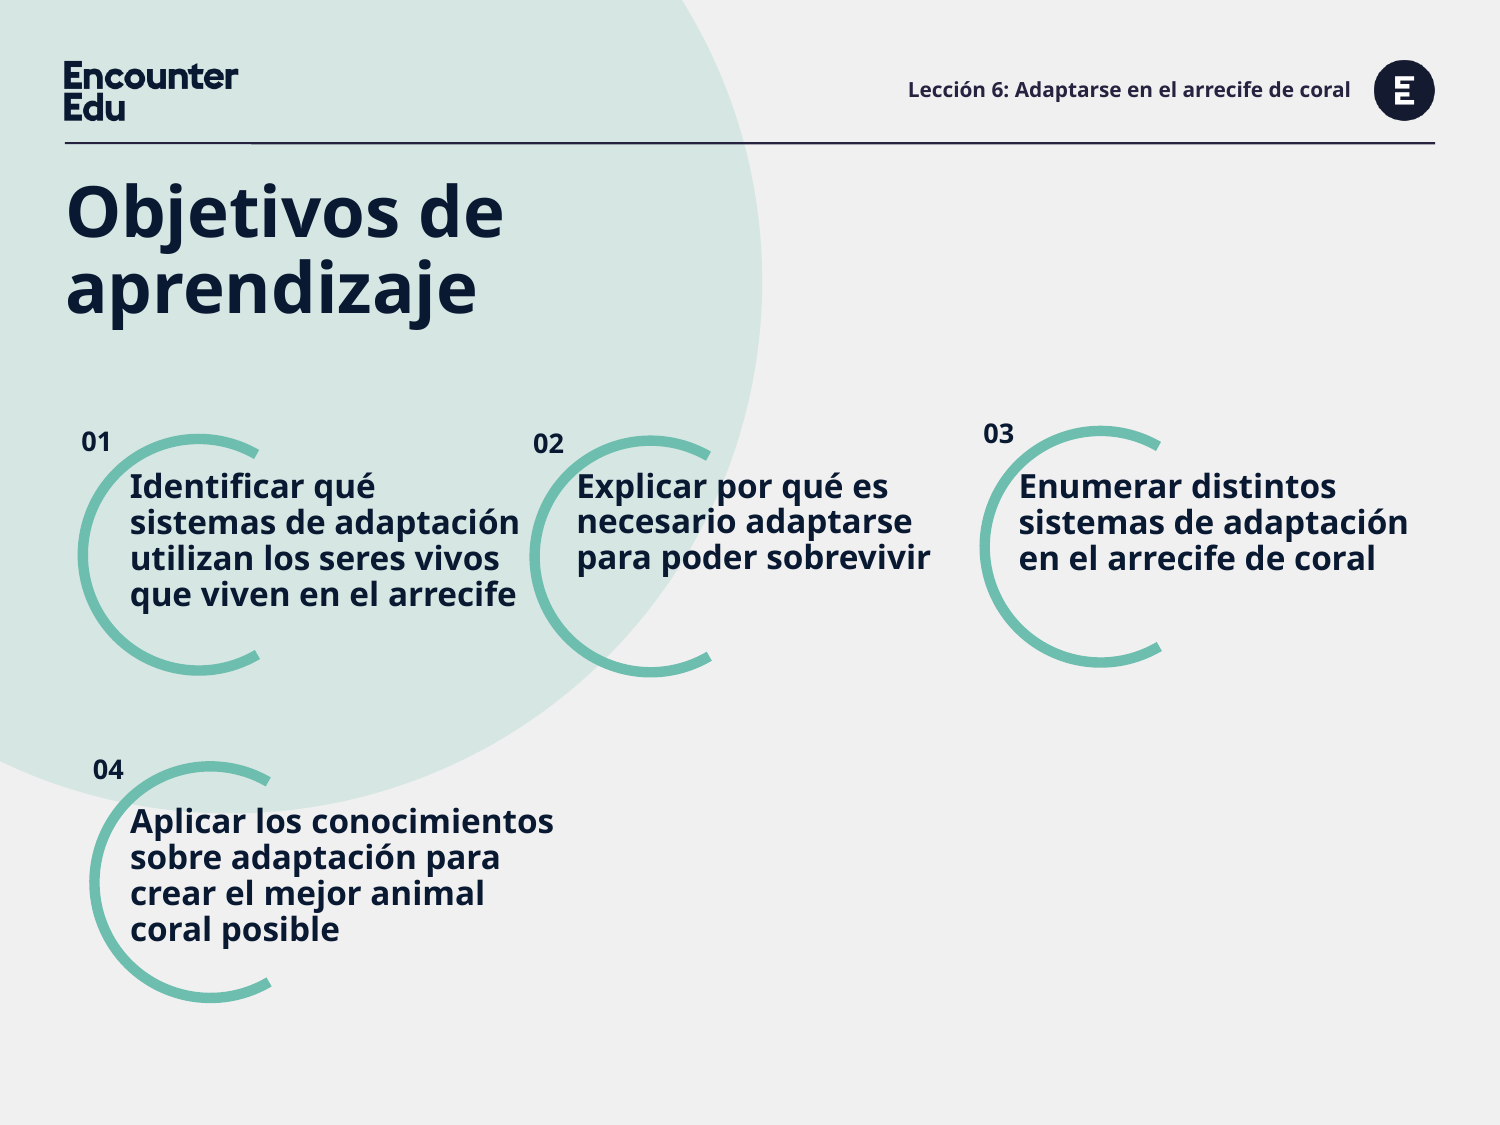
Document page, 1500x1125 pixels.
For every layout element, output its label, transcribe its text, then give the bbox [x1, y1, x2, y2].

list Explicar por qué es necesario adaptarse para poder sobrevivir [568, 461, 944, 636]
picture [1372, 58, 1436, 122]
list Objetivos de aprendizaje [56, 167, 518, 229]
list Identificar qué sistemas de adaptación utilizan los seres vivos que viven en el arrecife [121, 462, 533, 636]
picture [60, 59, 243, 122]
title Lección 6: Adaptarse en el arrecife de coral [749, 67, 1359, 114]
list Enumerar distintos sistemas de adaptación en el arrecife de coral [1010, 462, 1456, 636]
list Aplicar los conocimientos sobre adaptación para crear el mejor animal coral posible [122, 796, 570, 971]
